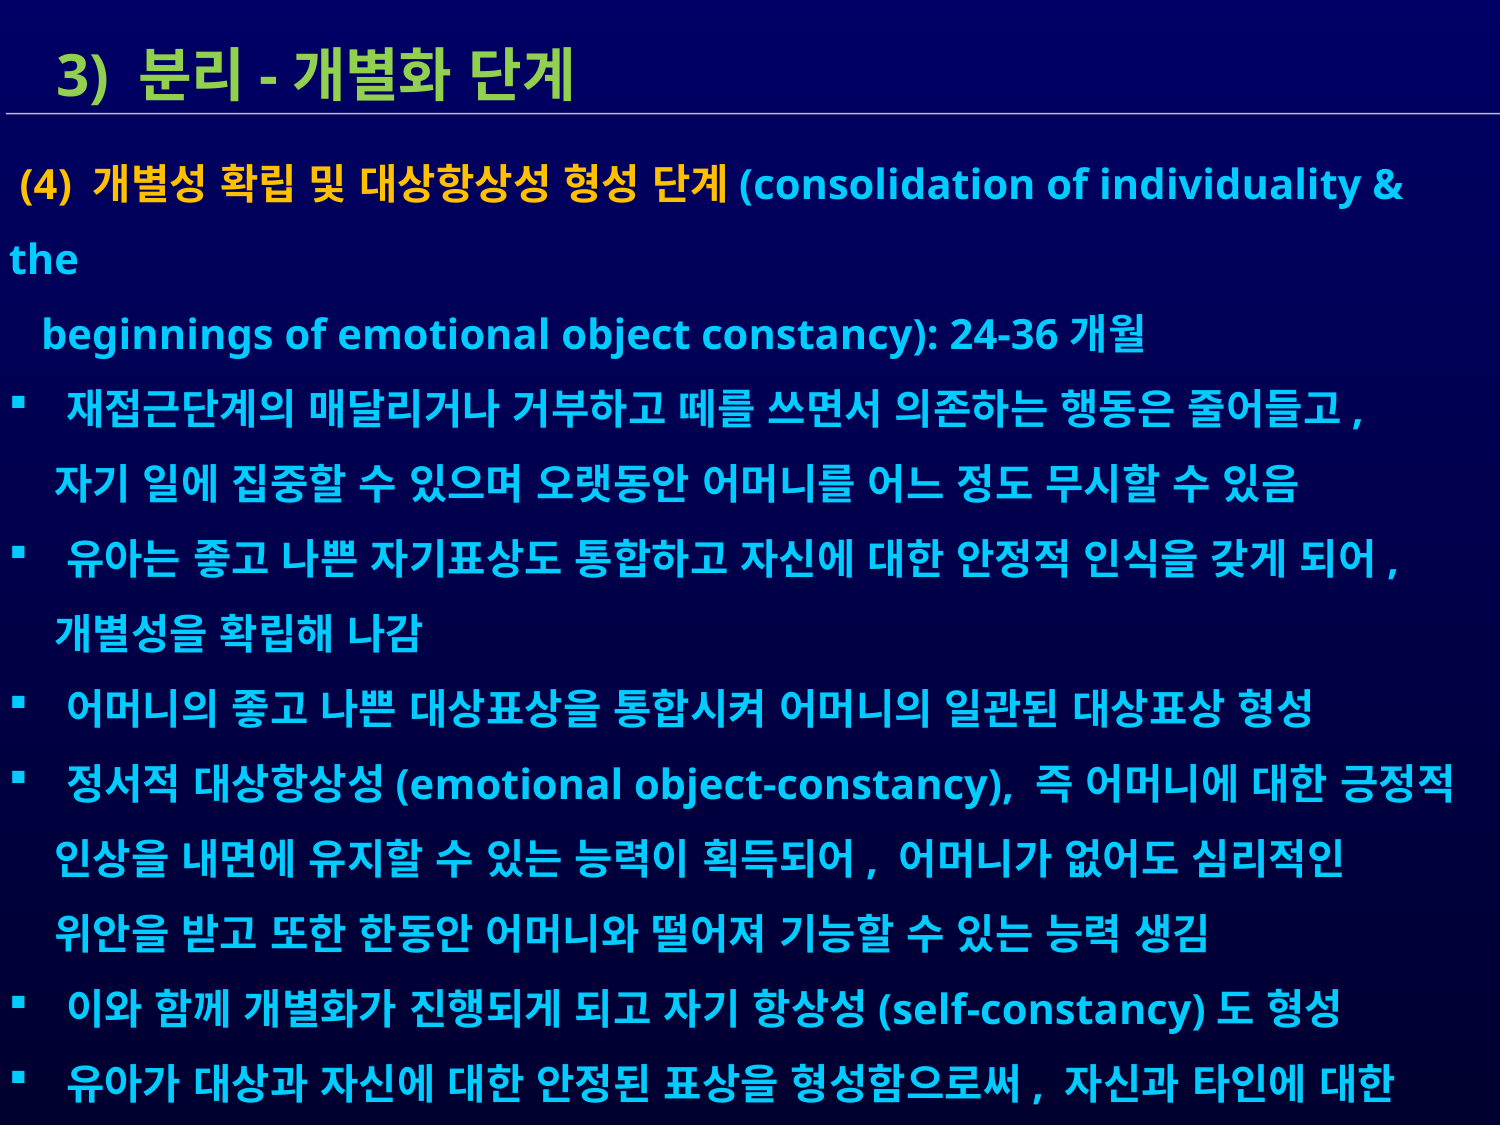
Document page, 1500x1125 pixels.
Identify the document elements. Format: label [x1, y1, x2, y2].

text_box [0, 30, 1500, 1114]
